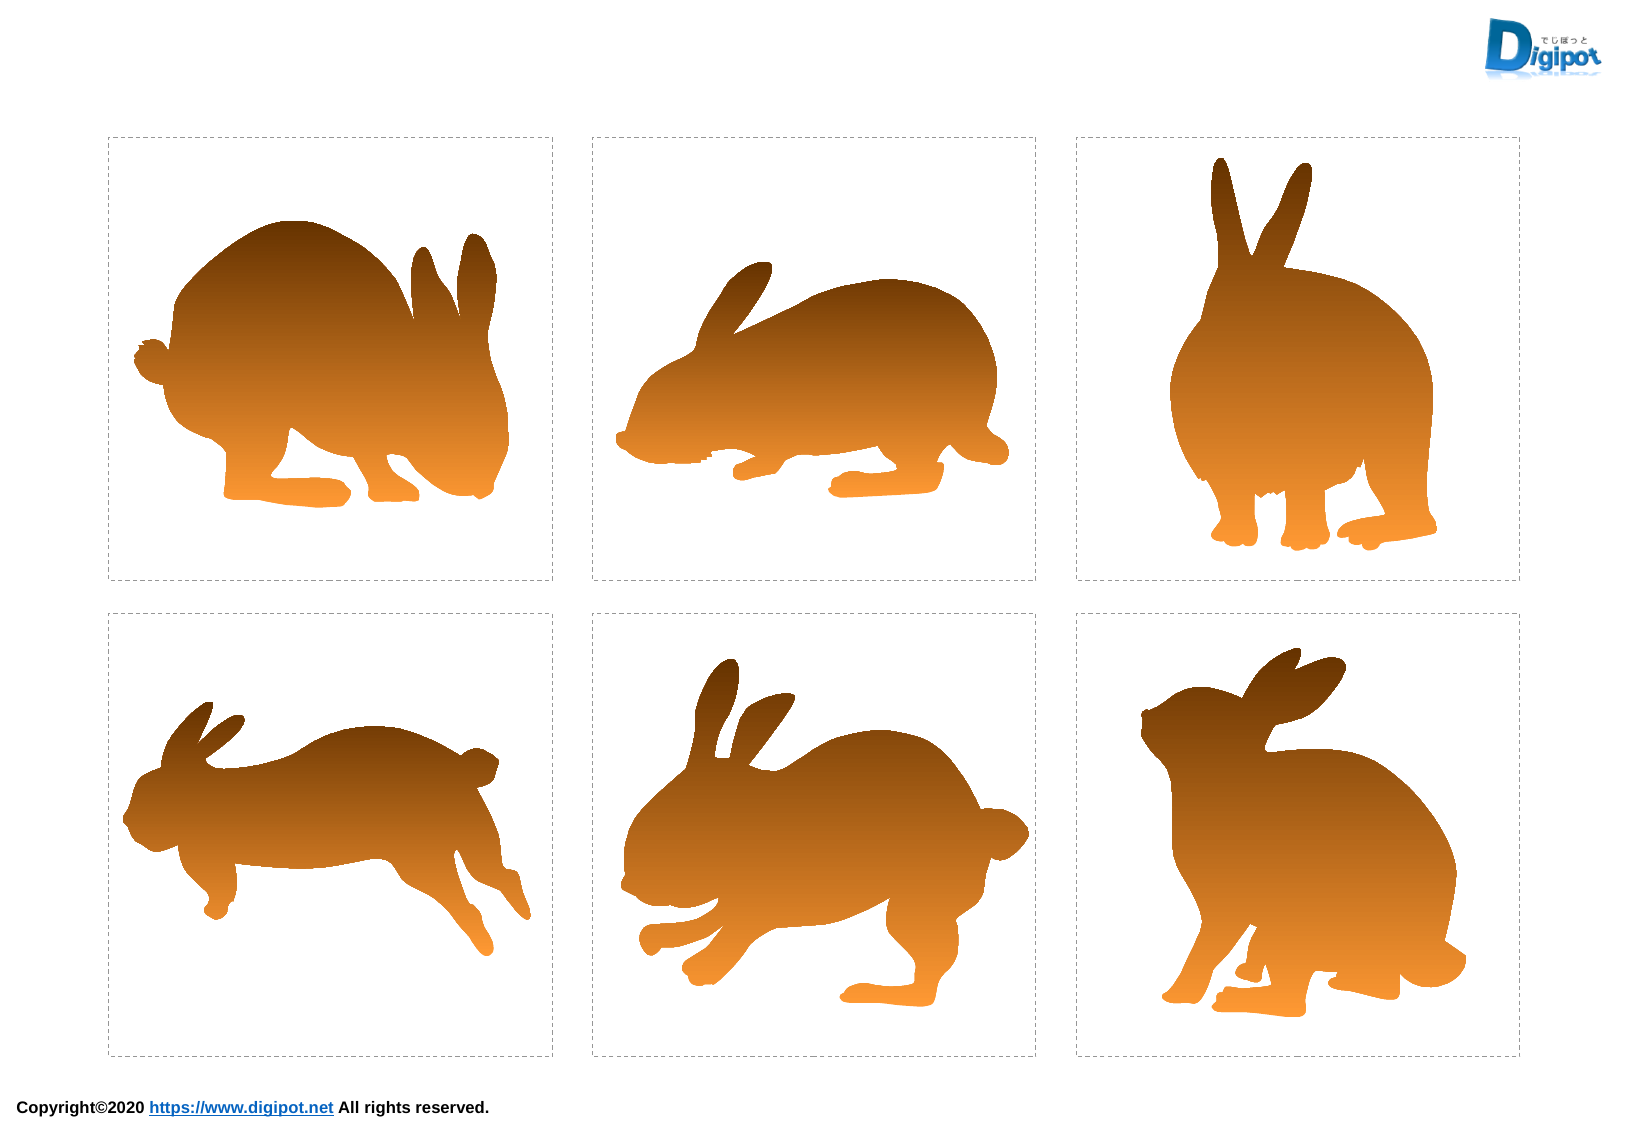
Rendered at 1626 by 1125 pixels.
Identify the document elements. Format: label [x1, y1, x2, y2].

text_box [620, 659, 1030, 1007]
text_box [122, 701, 531, 957]
picture [1485, 18, 1602, 82]
text_box [1141, 648, 1466, 1018]
text_box [133, 221, 510, 508]
text_box [615, 261, 1010, 498]
text_box [1170, 158, 1438, 551]
